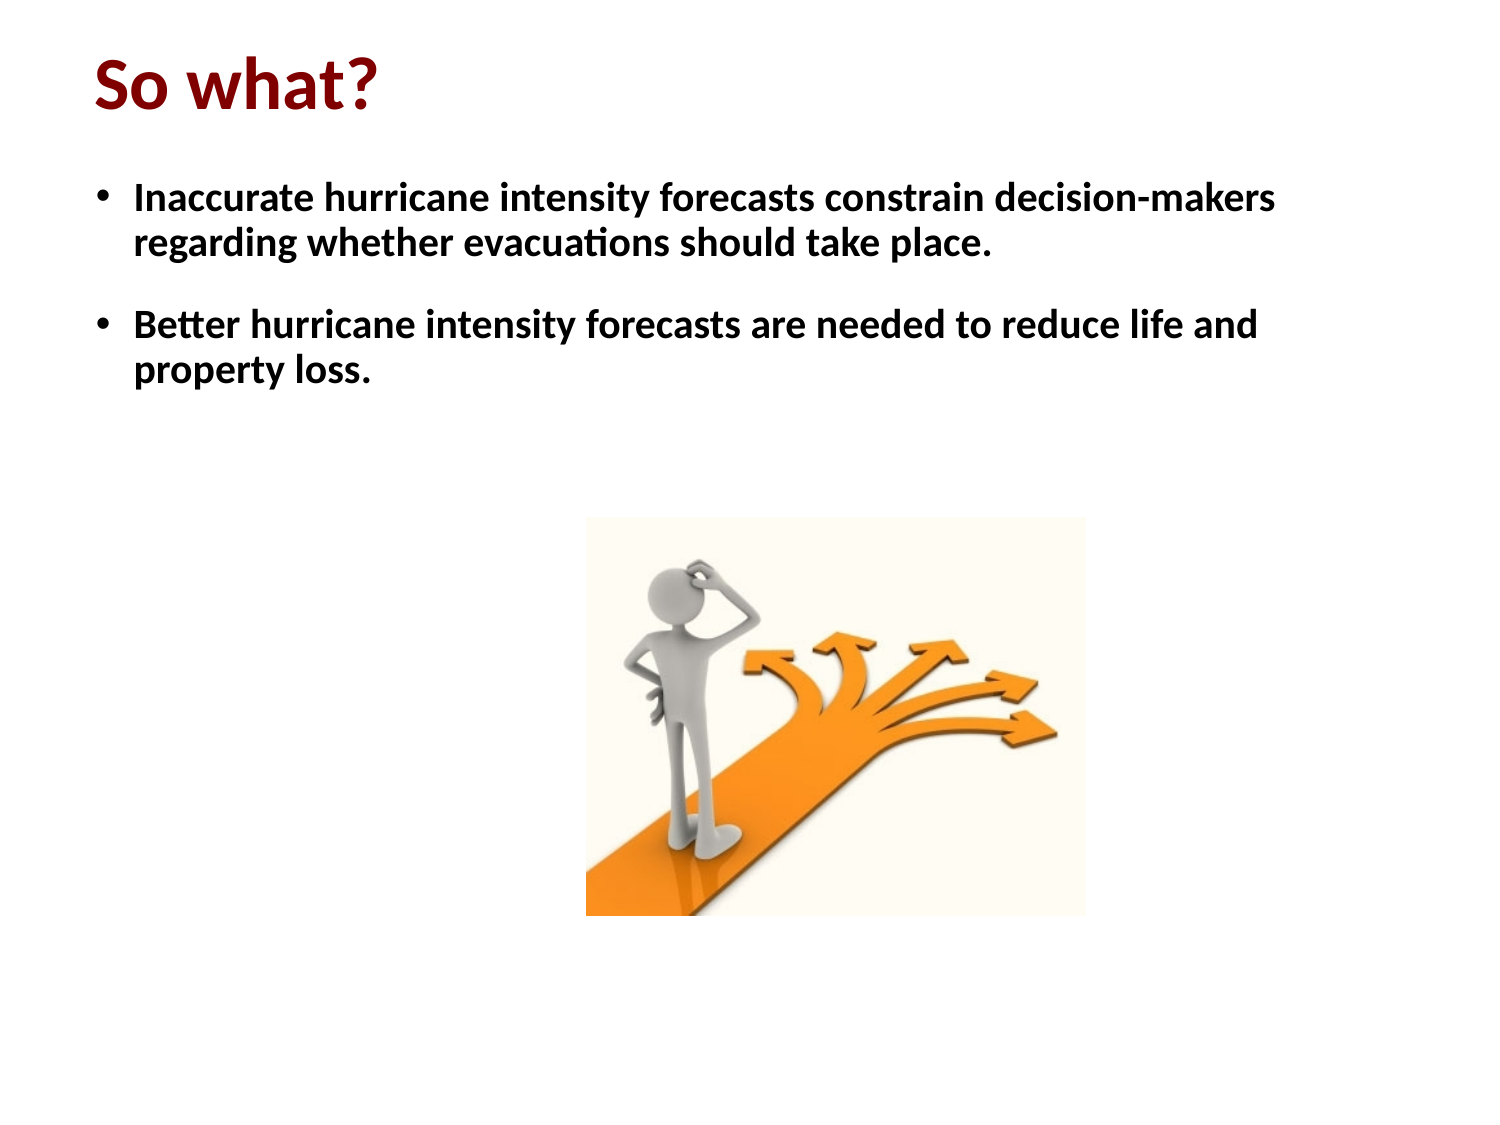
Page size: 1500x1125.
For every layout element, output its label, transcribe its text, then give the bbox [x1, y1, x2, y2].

title So what? [92, 19, 478, 139]
picture [585, 517, 1086, 916]
text_box Inaccurate hurricane intensity forecasts constrain decision-makers regarding whether evacuations should take place. Better hurricane intensity forecasts are needed to reduce life and property loss. [81, 167, 1348, 442]
